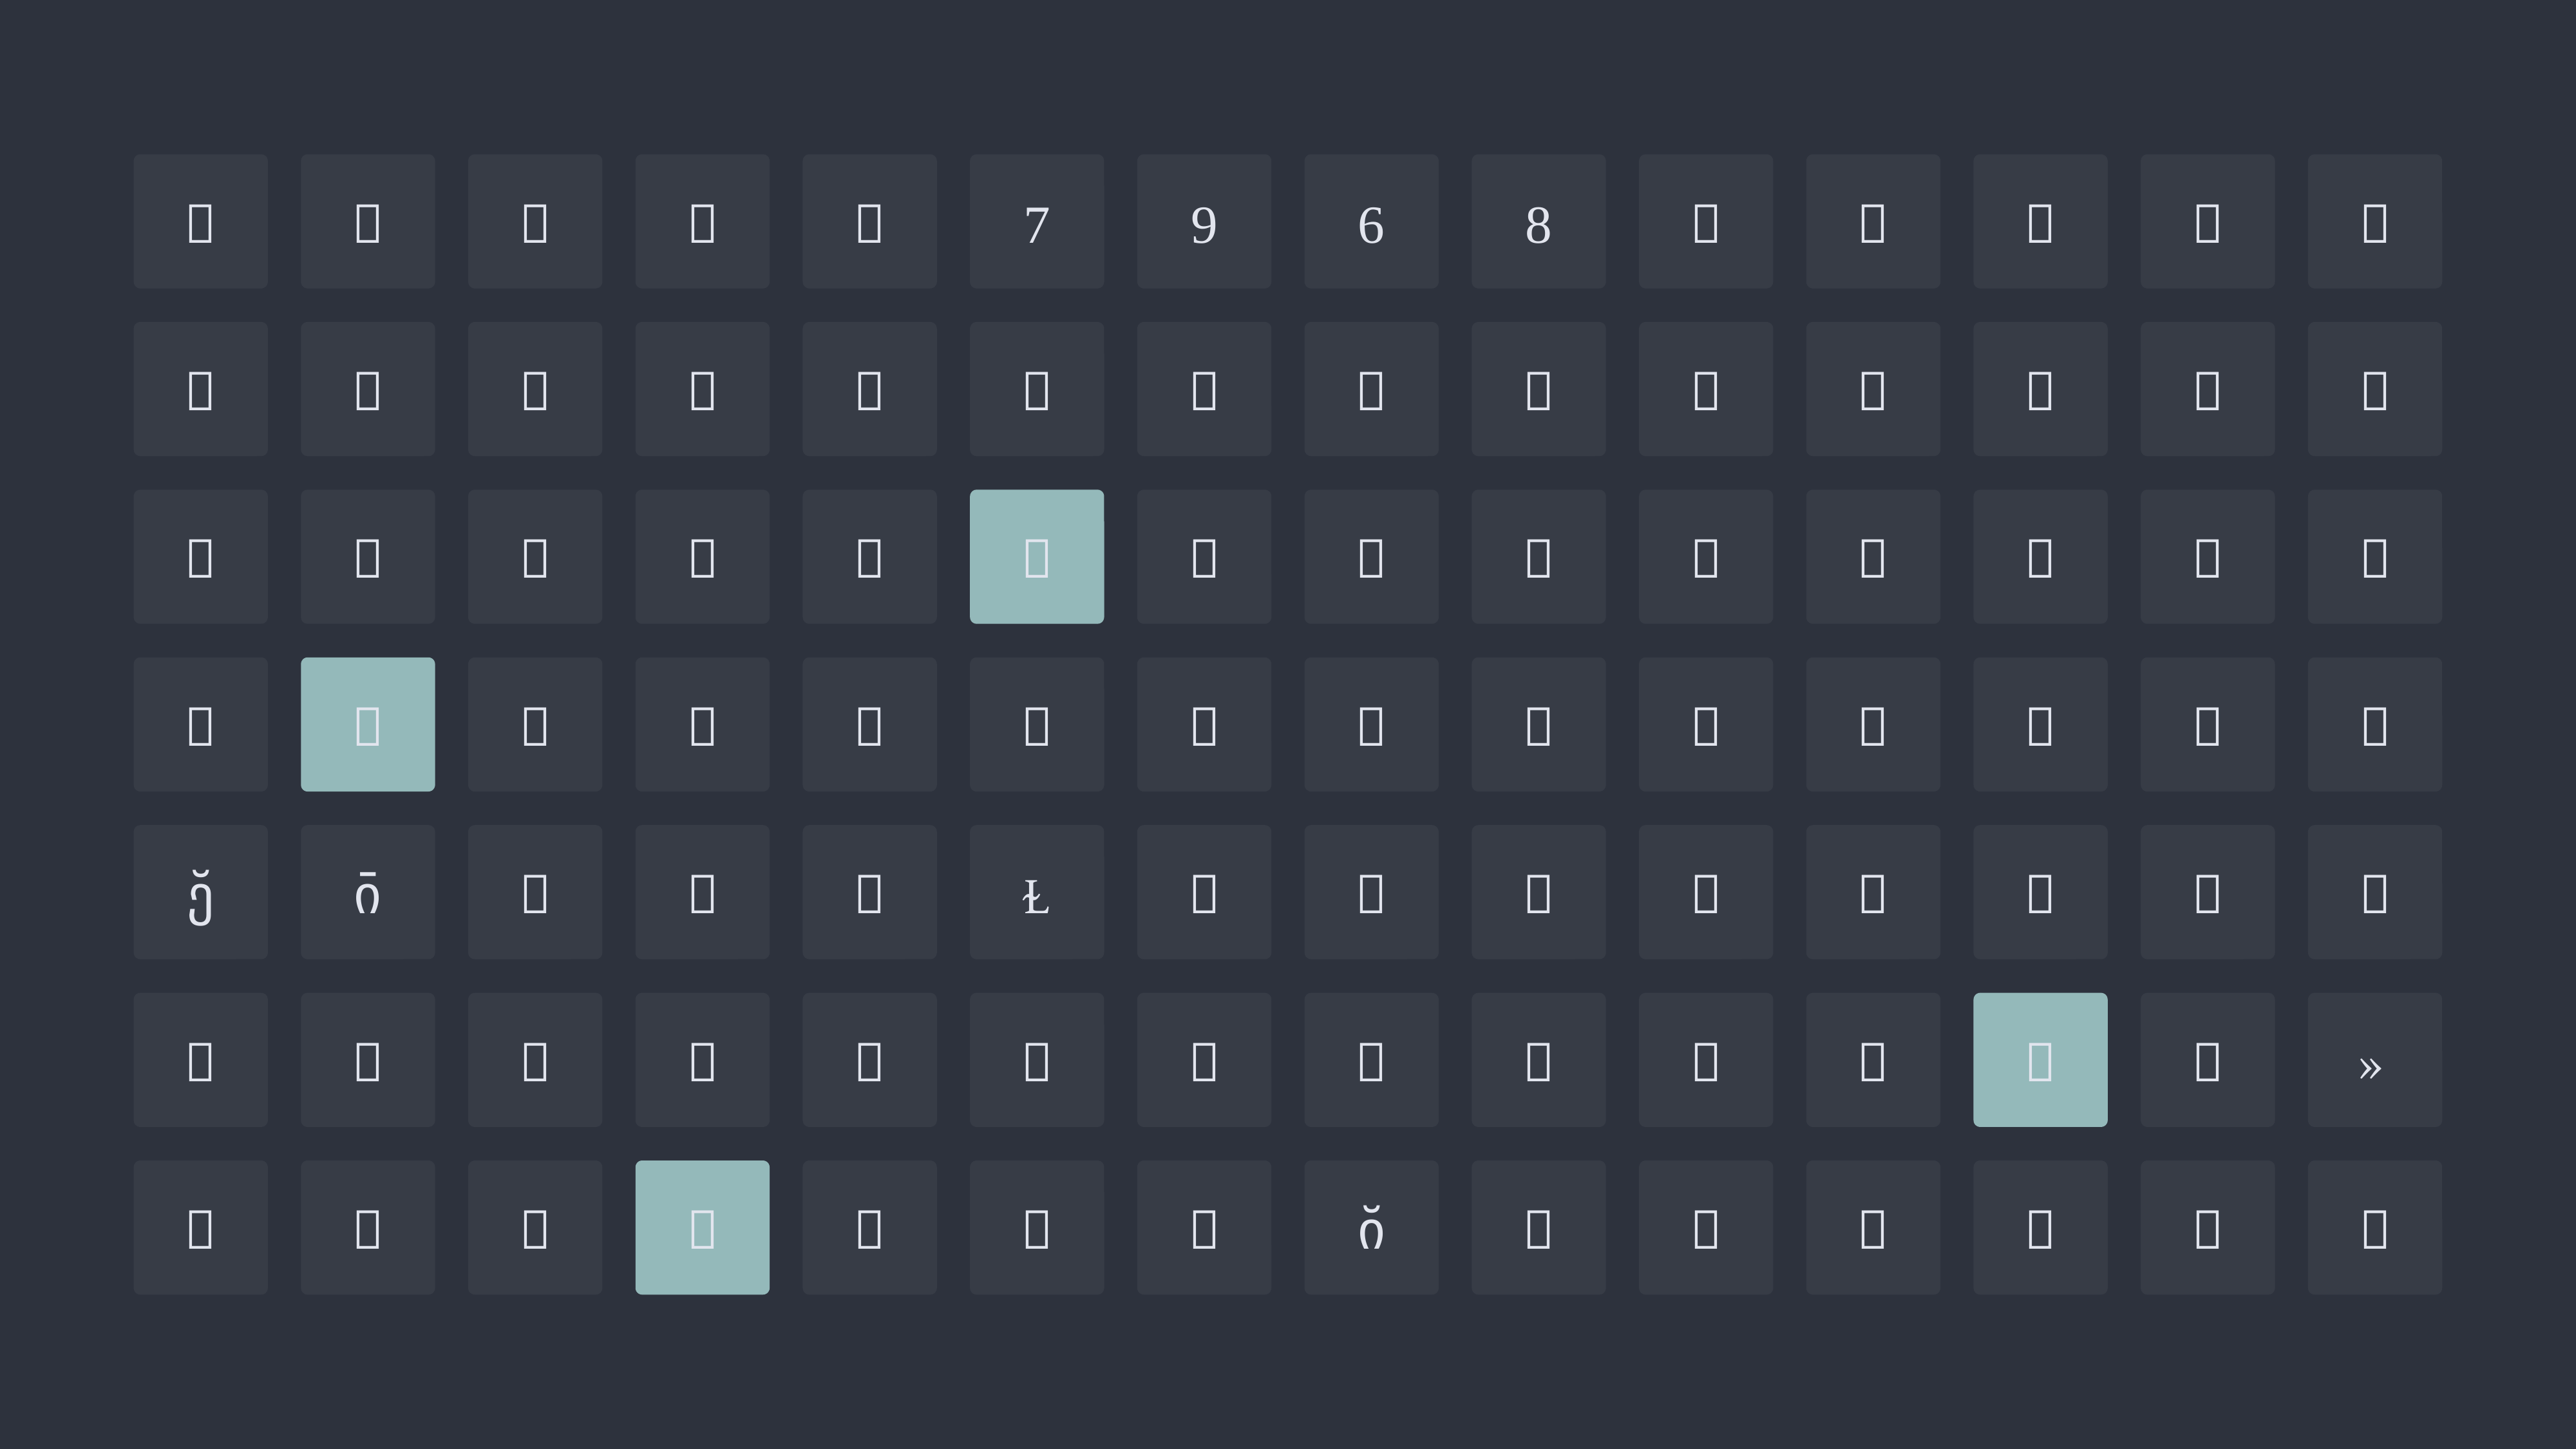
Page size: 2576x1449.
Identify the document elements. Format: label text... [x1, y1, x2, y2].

text_box [1137, 321, 1272, 457]
text_box  [352, 189, 384, 254]
text_box [1973, 321, 2108, 457]
text_box [2307, 992, 2443, 1127]
text_box [301, 657, 435, 792]
text_box [802, 154, 937, 289]
text_box [468, 321, 603, 457]
text_box [468, 992, 603, 1127]
text_box [1639, 825, 1774, 960]
text_box  [853, 860, 886, 925]
text_box [1806, 321, 1941, 457]
text_box  [2024, 1195, 2057, 1260]
text_box [970, 825, 1104, 960]
text_box [802, 321, 937, 457]
text_box  [1021, 1027, 1054, 1092]
text_box  [1522, 1027, 1555, 1092]
text_box [635, 657, 770, 792]
text_box  [1857, 1027, 1890, 1092]
text_box  [184, 1027, 217, 1092]
text_box  [1525, 189, 1553, 254]
text_box  [1355, 1027, 1388, 1092]
text_box [1472, 1160, 1606, 1295]
text_box [2307, 489, 2443, 624]
text_box  [1188, 357, 1221, 422]
text_box [1639, 992, 1774, 1127]
text_box  [519, 1195, 552, 1260]
text_box [1472, 321, 1606, 457]
text_box [2141, 154, 2275, 289]
text_box  [686, 1027, 719, 1092]
text_box  [2359, 189, 2392, 254]
text_box [970, 489, 1104, 624]
text_box [635, 1160, 770, 1295]
text_box [468, 489, 603, 624]
text_box [1973, 1160, 2108, 1295]
text_box  [1355, 357, 1388, 422]
text_box  [1024, 860, 1050, 925]
text_box  [184, 357, 217, 422]
text_box [2307, 825, 2443, 960]
text_box  [1355, 860, 1388, 925]
text_box [133, 489, 268, 624]
text_box  [2359, 692, 2392, 757]
text_box  [352, 692, 384, 757]
text_box  [354, 860, 383, 925]
text_box  [2359, 1195, 2392, 1260]
text_box [1973, 825, 2108, 960]
text_box  [352, 357, 384, 422]
text_box  [1690, 1195, 1723, 1260]
text_box [1806, 154, 1941, 289]
text_box  [2359, 524, 2392, 589]
text_box  [2360, 1027, 2390, 1092]
text_box [1137, 657, 1272, 792]
text_box  [2359, 357, 2392, 422]
text_box [468, 825, 603, 960]
text_box  [1191, 189, 1218, 254]
text_box [1639, 321, 1774, 457]
text_box [1304, 321, 1439, 457]
text_box [802, 825, 937, 960]
text_box [2307, 321, 2443, 457]
text_box  [853, 1195, 886, 1260]
text_box [1472, 825, 1606, 960]
text_box [970, 321, 1104, 457]
text_box [1973, 992, 2108, 1127]
text_box  [853, 1027, 886, 1092]
text_box [301, 154, 435, 289]
text_box  [2192, 524, 2224, 589]
text_box  [1021, 524, 1054, 589]
text_box  [2192, 1027, 2224, 1092]
text_box [301, 489, 435, 624]
text_box [2141, 825, 2275, 960]
text_box  [1690, 1027, 1723, 1092]
text_box [1806, 657, 1941, 792]
text_box  [686, 357, 719, 422]
text_box  [352, 1195, 384, 1260]
text_box [1806, 992, 1941, 1127]
text_box [1472, 657, 1606, 792]
text_box [635, 154, 770, 289]
text_box  [686, 189, 719, 254]
text_box [133, 657, 268, 792]
text_box [802, 992, 937, 1127]
text_box [1304, 489, 1439, 624]
text_box [133, 1160, 268, 1295]
text_box [468, 657, 603, 792]
text_box  [2192, 357, 2224, 422]
text_box [1806, 489, 1941, 624]
text_box  [2024, 357, 2057, 422]
text_box  [184, 692, 217, 757]
text_box  [1522, 860, 1555, 925]
text_box [802, 489, 937, 624]
text_box  [1690, 357, 1723, 422]
text_box  [352, 524, 384, 589]
text_box [1304, 825, 1439, 960]
text_box  [853, 357, 886, 422]
text_box  [1358, 189, 1385, 254]
text_box  [519, 189, 552, 254]
text_box  [1522, 692, 1555, 757]
text_box [1639, 489, 1774, 624]
text_box [802, 1160, 937, 1295]
text_box [2141, 1160, 2275, 1295]
text_box [2141, 657, 2275, 792]
text_box [1137, 489, 1272, 624]
text_box  [184, 189, 217, 254]
text_box  [519, 692, 552, 757]
text_box [970, 1160, 1104, 1295]
text_box [1304, 1160, 1439, 1295]
text_box [1472, 992, 1606, 1127]
text_box  [1188, 1195, 1221, 1260]
text_box  [519, 1027, 552, 1092]
text_box  [1857, 1195, 1890, 1260]
text_box [1137, 825, 1272, 960]
text_box [1137, 1160, 1272, 1295]
text_box [1639, 1160, 1774, 1295]
text_box [2307, 154, 2443, 289]
text_box [468, 154, 603, 289]
text_box  [853, 524, 886, 589]
text_box [1973, 489, 2108, 624]
text_box  [2024, 692, 2057, 757]
text_box  [1522, 357, 1555, 422]
text_box [635, 825, 770, 960]
text_box  [1690, 860, 1723, 925]
text_box [1137, 992, 1272, 1127]
text_box [635, 321, 770, 457]
text_box [970, 992, 1104, 1127]
text_box [2141, 992, 2275, 1127]
text_box [1304, 992, 1439, 1127]
text_box [301, 321, 435, 457]
text_box  [1021, 1195, 1054, 1260]
text_box  [686, 860, 719, 925]
text_box [970, 154, 1104, 289]
text_box [970, 657, 1104, 792]
text_box  [1188, 692, 1221, 757]
text_box [1137, 154, 1272, 289]
text_box [1639, 657, 1774, 792]
text_box  [519, 524, 552, 589]
text_box [133, 825, 268, 960]
text_box  [2192, 860, 2224, 925]
text_box  [1690, 189, 1723, 254]
text_box [1806, 1160, 1941, 1295]
text_box  [2024, 860, 2057, 925]
text_box  [184, 1195, 217, 1260]
text_box  [1690, 524, 1723, 589]
text_box  [686, 692, 719, 757]
text_box  [1522, 524, 1555, 589]
text_box [1806, 825, 1941, 960]
text_box [2141, 489, 2275, 624]
text_box [1973, 154, 2108, 289]
text_box [1304, 154, 1439, 289]
text_box  [2359, 860, 2392, 925]
text_box [1304, 657, 1439, 792]
text_box  [2024, 189, 2057, 254]
text_box [1472, 489, 1606, 624]
text_box  [352, 1027, 384, 1092]
text_box  [1188, 524, 1221, 589]
text_box  [2192, 692, 2224, 757]
text_box [301, 825, 435, 960]
text_box [301, 992, 435, 1127]
text_box [2141, 321, 2275, 457]
text_box  [1188, 860, 1221, 925]
text_box  [853, 189, 886, 254]
text_box  [184, 524, 217, 589]
text_box  [1857, 524, 1890, 589]
text_box  [2192, 1195, 2224, 1260]
text_box  [2024, 1027, 2057, 1092]
text_box  [686, 1195, 719, 1260]
text_box  [1188, 1027, 1221, 1092]
text_box  [519, 860, 552, 925]
text_box  [686, 524, 719, 589]
text_box [468, 1160, 603, 1295]
text_box  [853, 692, 886, 757]
text_box  [1857, 692, 1890, 757]
text_box  [187, 860, 214, 925]
text_box [1472, 154, 1606, 289]
text_box [301, 1160, 435, 1295]
text_box  [1023, 189, 1051, 254]
text_box  [1522, 1195, 1555, 1260]
text_box [2307, 657, 2443, 792]
text_box  [2192, 189, 2224, 254]
text_box  [1021, 357, 1054, 422]
text_box  [1358, 1195, 1386, 1260]
text_box [802, 657, 937, 792]
text_box  [2024, 524, 2057, 589]
text_box  [1857, 860, 1890, 925]
text_box [2307, 1160, 2443, 1295]
text_box  [1355, 692, 1388, 757]
text_box [133, 154, 268, 289]
text_box  [1021, 692, 1054, 757]
text_box  [1690, 692, 1723, 757]
text_box [635, 489, 770, 624]
text_box  [1857, 357, 1890, 422]
text_box [635, 992, 770, 1127]
text_box  [519, 357, 552, 422]
text_box [1639, 154, 1774, 289]
text_box  [1355, 524, 1388, 589]
text_box  [1857, 189, 1890, 254]
text_box [133, 992, 268, 1127]
text_box [1973, 657, 2108, 792]
text_box [133, 321, 268, 457]
